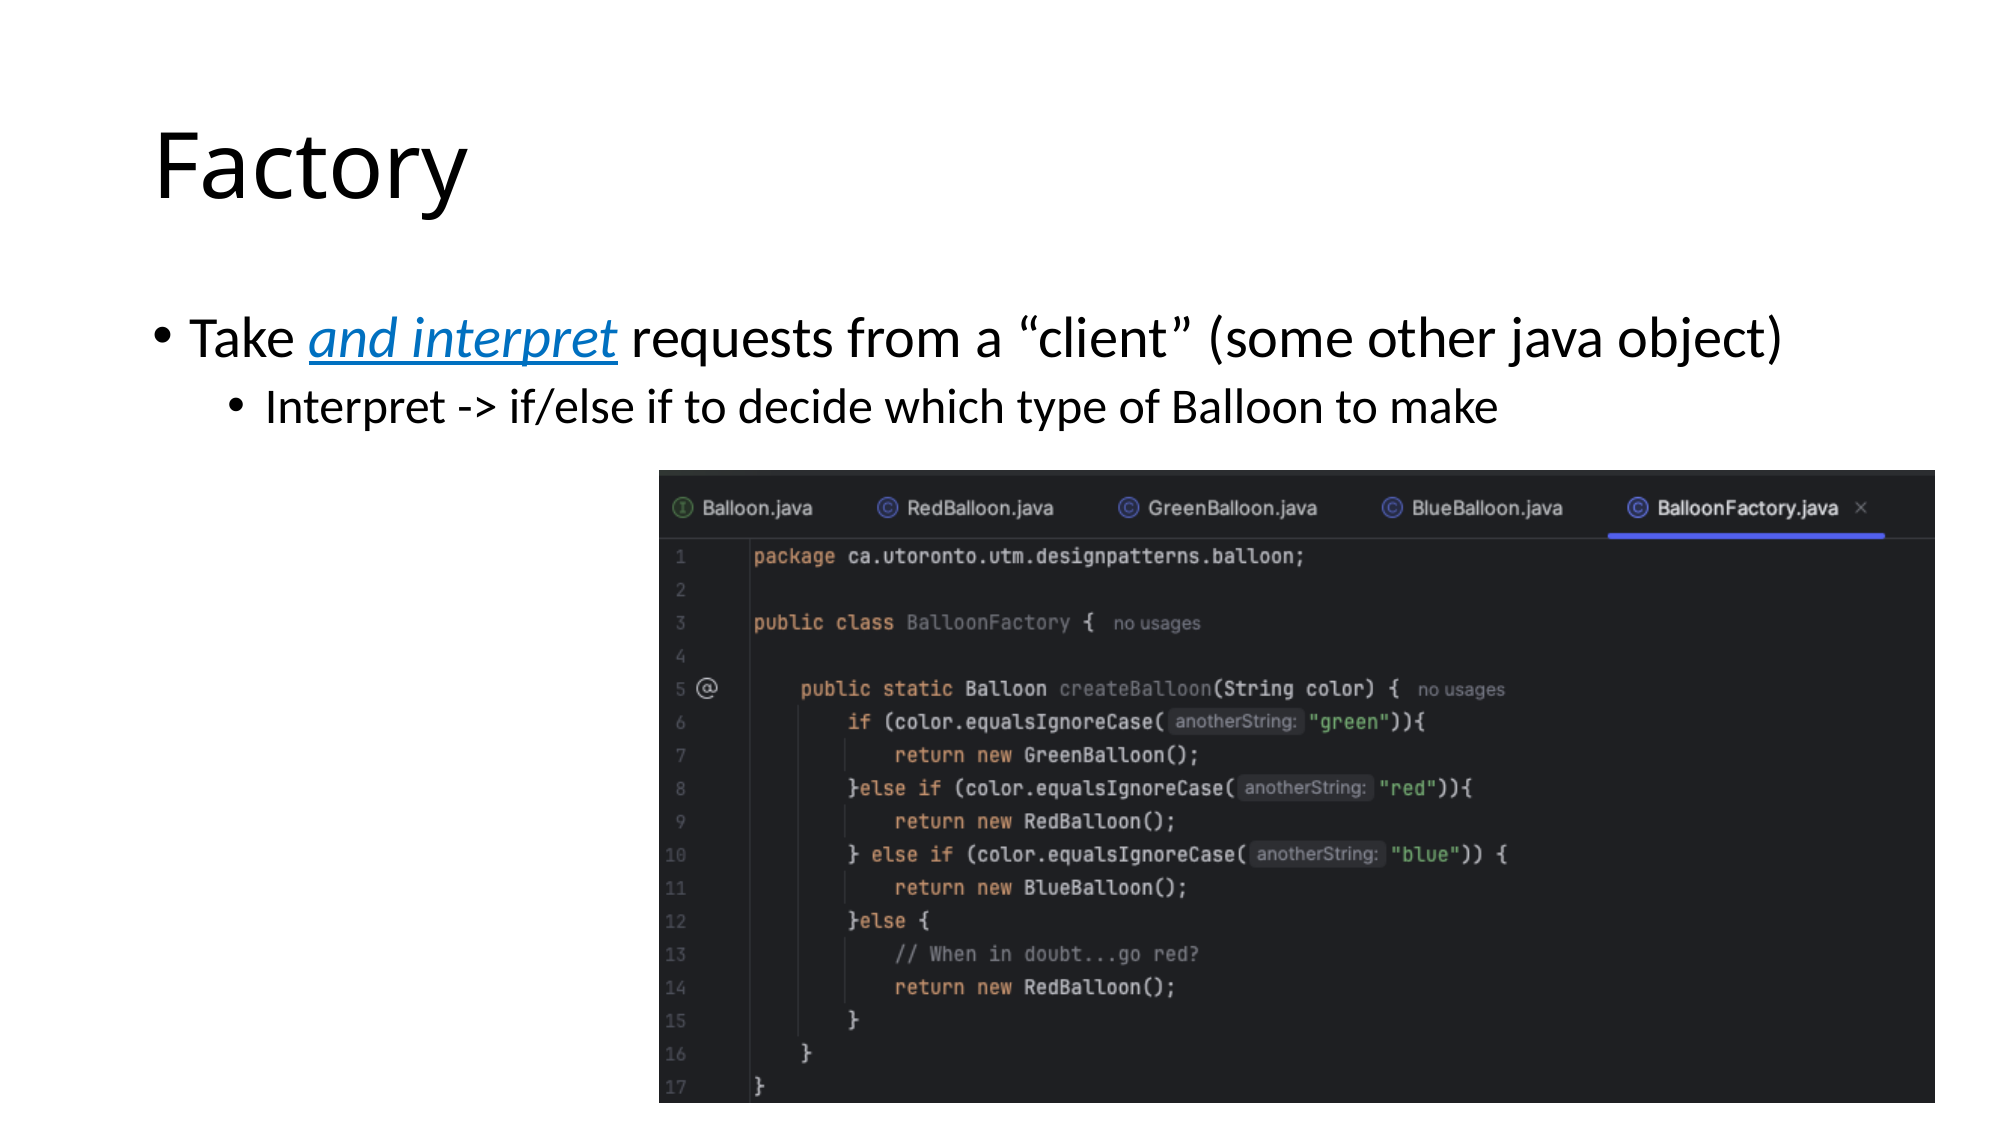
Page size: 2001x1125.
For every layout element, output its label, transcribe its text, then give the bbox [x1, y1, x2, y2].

list Take and interpret requests from a “client” (some other java object) Interpret -> if/else if to decide which type of Balloon to make [137, 299, 1863, 1066]
title Factory [137, 59, 1863, 278]
picture [659, 470, 1935, 1103]
